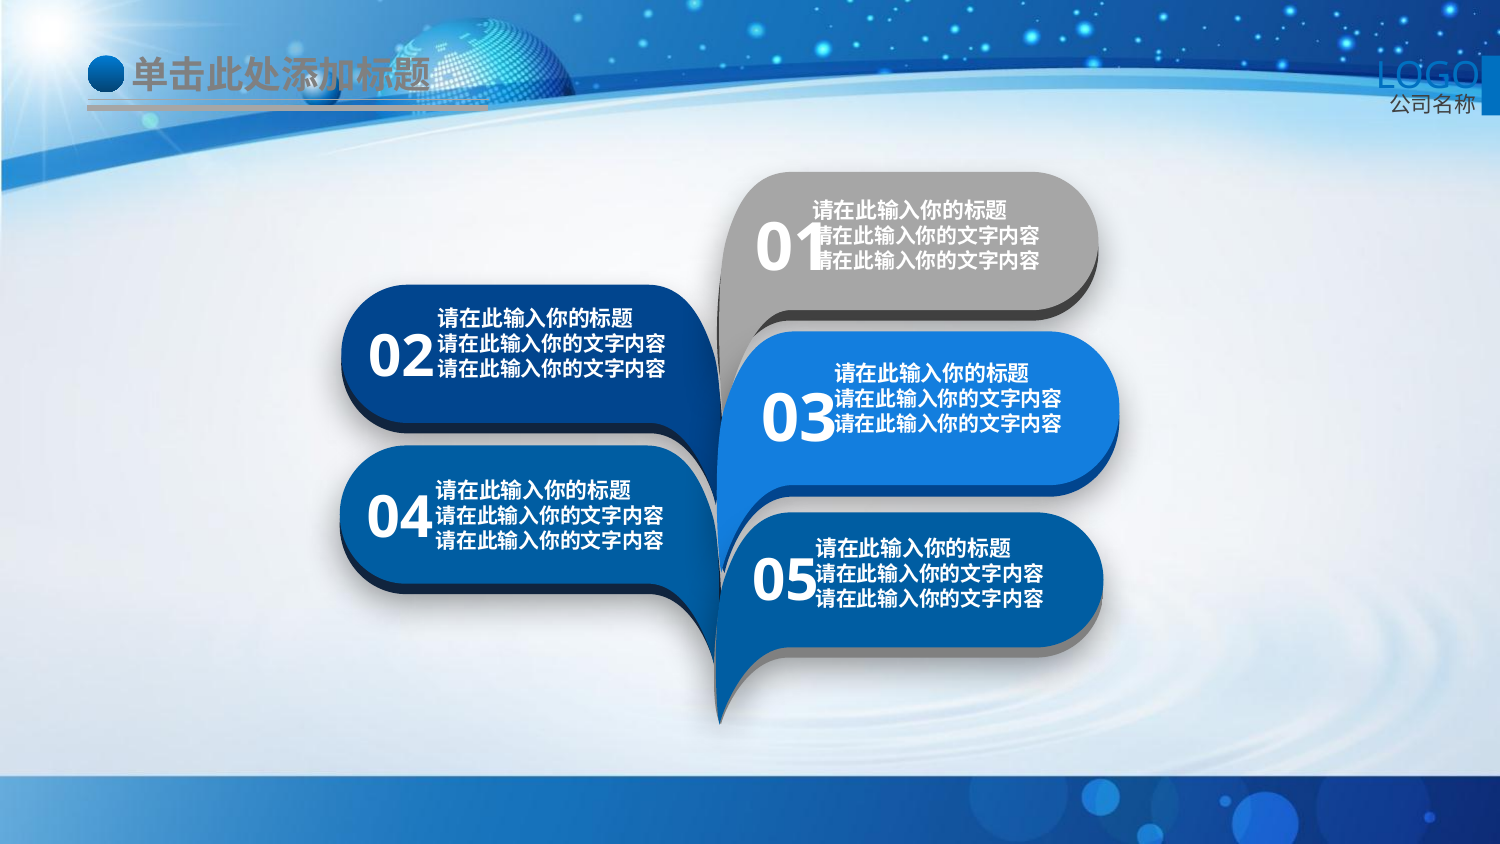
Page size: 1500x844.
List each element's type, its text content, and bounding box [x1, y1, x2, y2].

picture [0, 0, 1500, 844]
text_box 公司名称 [1374, 83, 1492, 125]
text_box LOGO [1360, 43, 1496, 104]
text_box [1480, 54, 1500, 117]
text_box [339, 445, 711, 667]
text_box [341, 284, 711, 443]
text_box 单击此处添加标题 [116, 43, 490, 99]
text_box [85, 53, 127, 95]
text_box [716, 171, 1099, 330]
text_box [716, 331, 1120, 574]
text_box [713, 512, 1104, 726]
